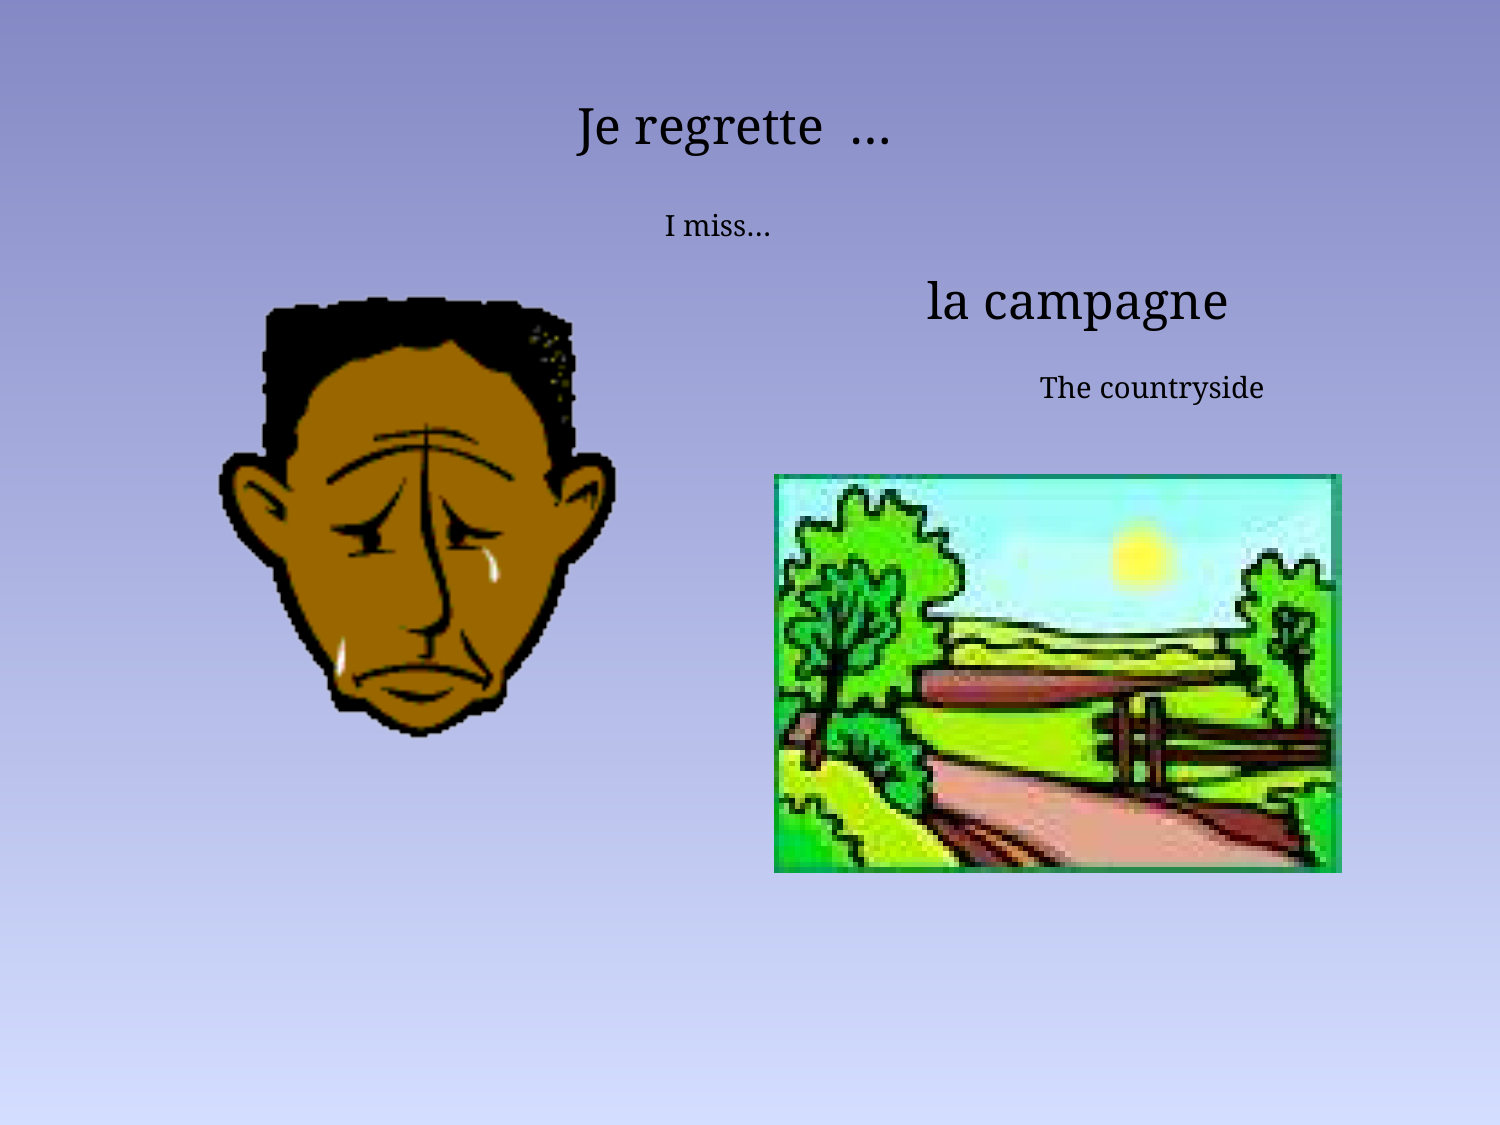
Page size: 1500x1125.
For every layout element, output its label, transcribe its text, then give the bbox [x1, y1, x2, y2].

picture [187, 287, 651, 751]
text_box la campagne [912, 262, 1275, 338]
picture [774, 474, 1342, 873]
text_box I miss… [649, 199, 788, 250]
text_box The countryside [1025, 362, 1300, 413]
text_box Je regrette … [562, 87, 925, 163]
